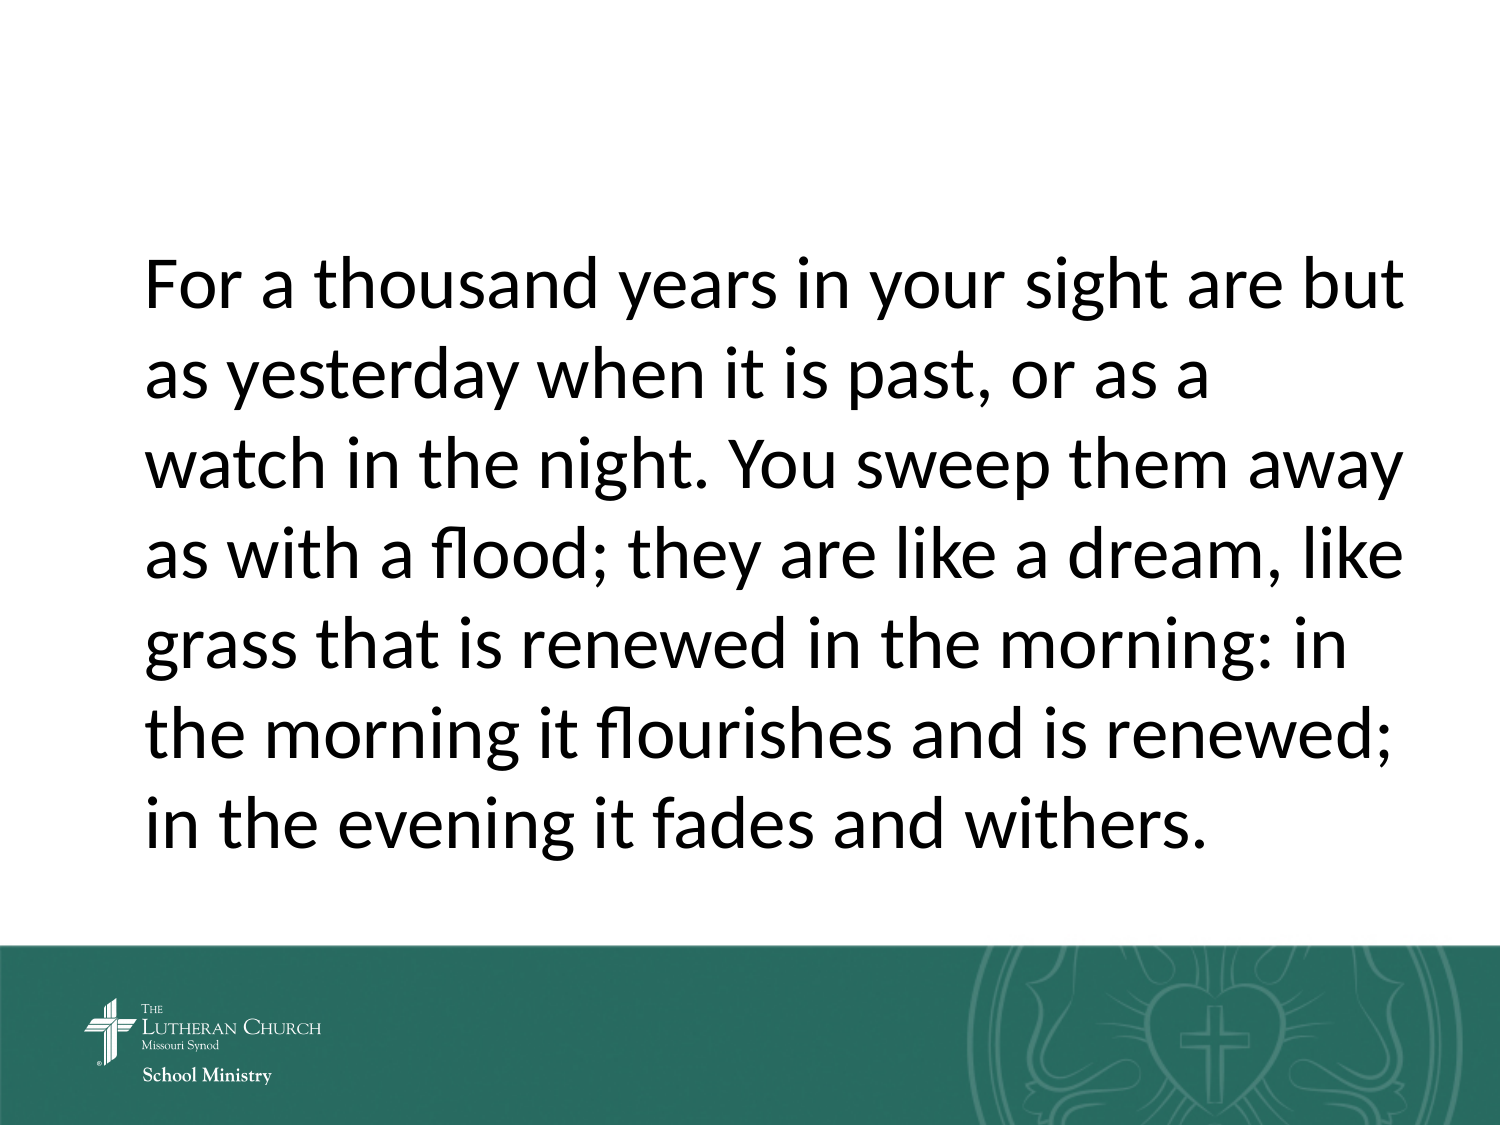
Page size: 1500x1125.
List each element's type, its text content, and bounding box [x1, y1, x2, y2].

list For a thousand years in your sight are but as yesterday when it is past, or as a watch in the night. You sweep them away as with a flood; they are like a dream, like grass that is renewed in the morning: in the morning it flourishes and is renewed; in the evening it fades and withers. [73, 111, 1428, 975]
picture [0, 0, 1500, 1125]
